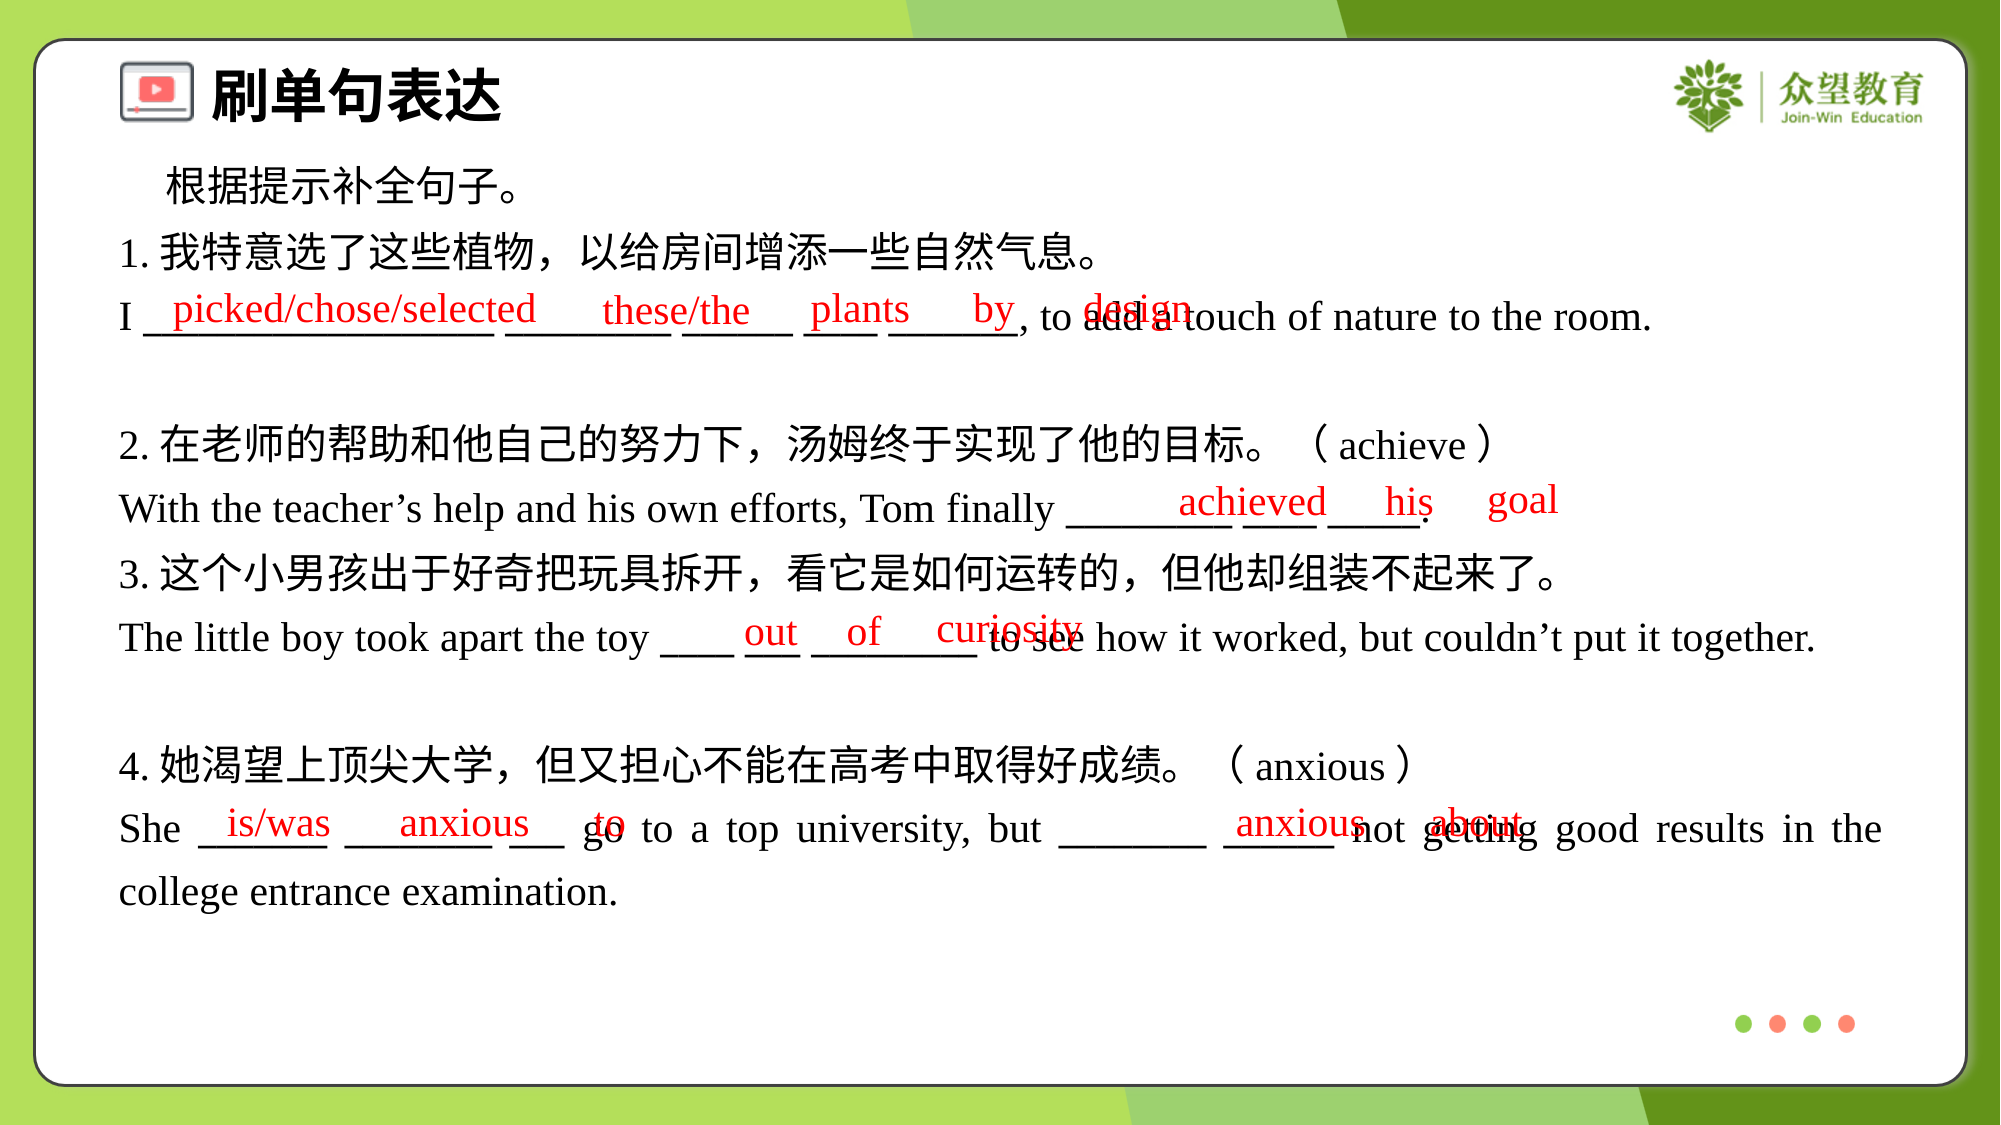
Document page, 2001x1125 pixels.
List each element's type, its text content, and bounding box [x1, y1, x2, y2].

text_box by [958, 267, 1031, 331]
text_box to [578, 782, 642, 845]
text_box his [1370, 461, 1449, 525]
text_box achieved [1163, 461, 1342, 525]
text_box curiosity [921, 588, 1098, 652]
text_box is/was [211, 782, 346, 845]
text_box design [1068, 267, 1208, 331]
text_box picked/chose/selected [158, 267, 552, 331]
text_box 1.我特意选了这些植物，以给房间增添一些自然气息。 I ___________________ _________ ______ ____ _______, to add a touch of nature to the room. [118, 213, 1883, 402]
text_box these/the [587, 269, 766, 333]
text_box 3.这个小男孩出于好奇把玩具拆开，看它是如何运转的，但他却组装不起来了。 The little boy took apart the toy ____ ___ _________ to see how it worked, but couldn’t put it together. [118, 534, 1883, 723]
picture [0, 0, 2000, 1125]
text_box 根据提示补全句子。 [118, 146, 1883, 210]
text_box plants [795, 267, 926, 331]
text_box anxious [384, 782, 545, 845]
text_box 4.她渴望上顶尖大学，但又担心不能在高考中取得好成绩。（anxious） She _______ ________ ___ go to a top university, but ________ ______ not getting good results in the college entrance examination. [118, 726, 1883, 914]
text_box 2.在老师的帮助和他自己的努力下，汤姆终于实现了他的目标。（achieve） With the teacher’s help and his own efforts, Tom finally _________ ____ _____. [118, 405, 1883, 531]
text_box of [831, 590, 897, 654]
text_box goal [1472, 459, 1574, 522]
text_box about [1414, 782, 1538, 845]
text_box out [729, 590, 813, 654]
text_box anxious [1221, 782, 1381, 845]
